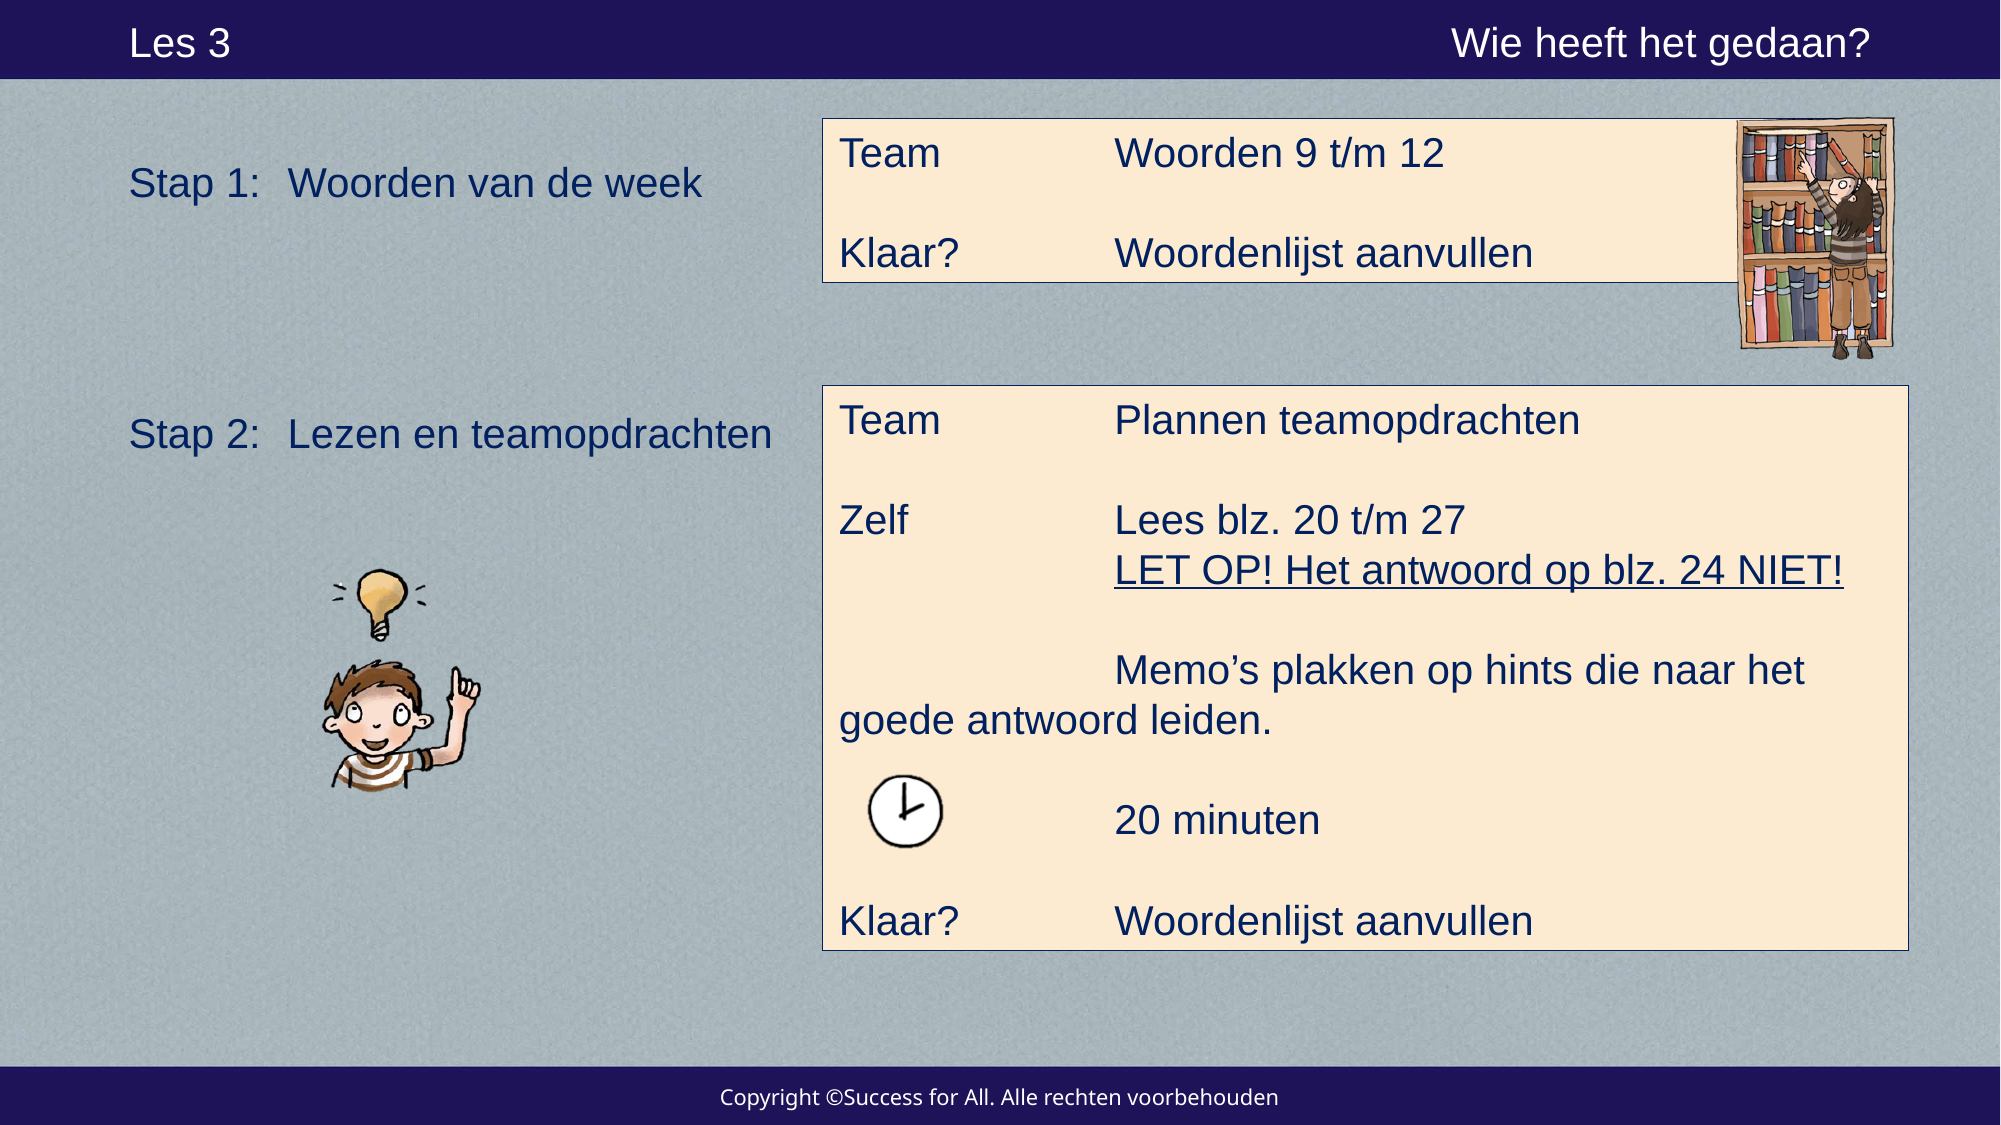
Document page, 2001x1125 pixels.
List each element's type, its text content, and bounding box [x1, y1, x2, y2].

text_box Les 3 [114, 8, 354, 73]
text_box Team Plannen teamopdrachten Zelf Lees blz. 20 t/m 27 LET OP! Het antwoord op blz. 24 NIET! Memo’s plakken op hints die naar het goede antwoord leiden. 20 minuten Klaar? Woordenlijst aanvullen [822, 385, 1909, 951]
picture [0, 0, 2001, 1125]
text_box Wie heeft het gedaan? [999, 8, 1886, 73]
text_box Copyright ©Success for All. Alle rechten voorbehouden [0, 1076, 2000, 1125]
text_box Stap 1: Woorden van de week Stap 2: Lezen en teamopdrachten [114, 148, 907, 764]
text_box Team Woorden 9 t/m 12 Klaar? Woordenlijst aanvullen [822, 118, 1719, 283]
